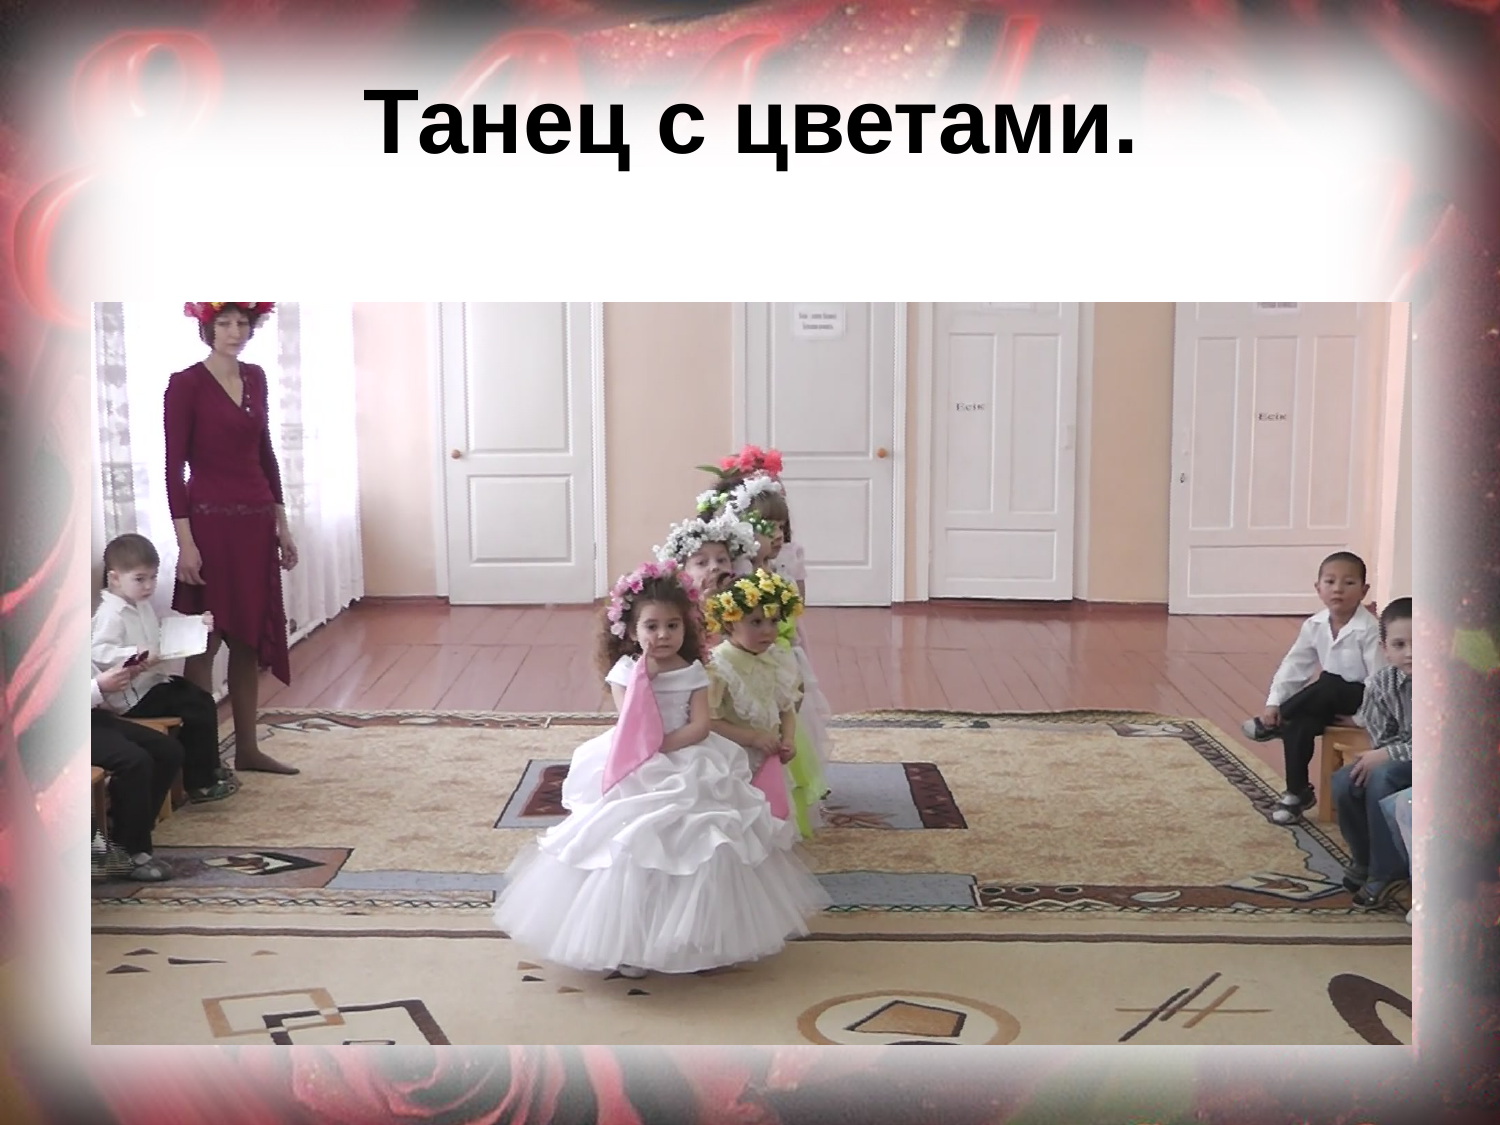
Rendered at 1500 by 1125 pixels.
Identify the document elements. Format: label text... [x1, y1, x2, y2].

picture [0, 0, 1500, 1125]
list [91, 302, 1412, 1046]
title Танец с цветами. [76, 77, 1428, 266]
